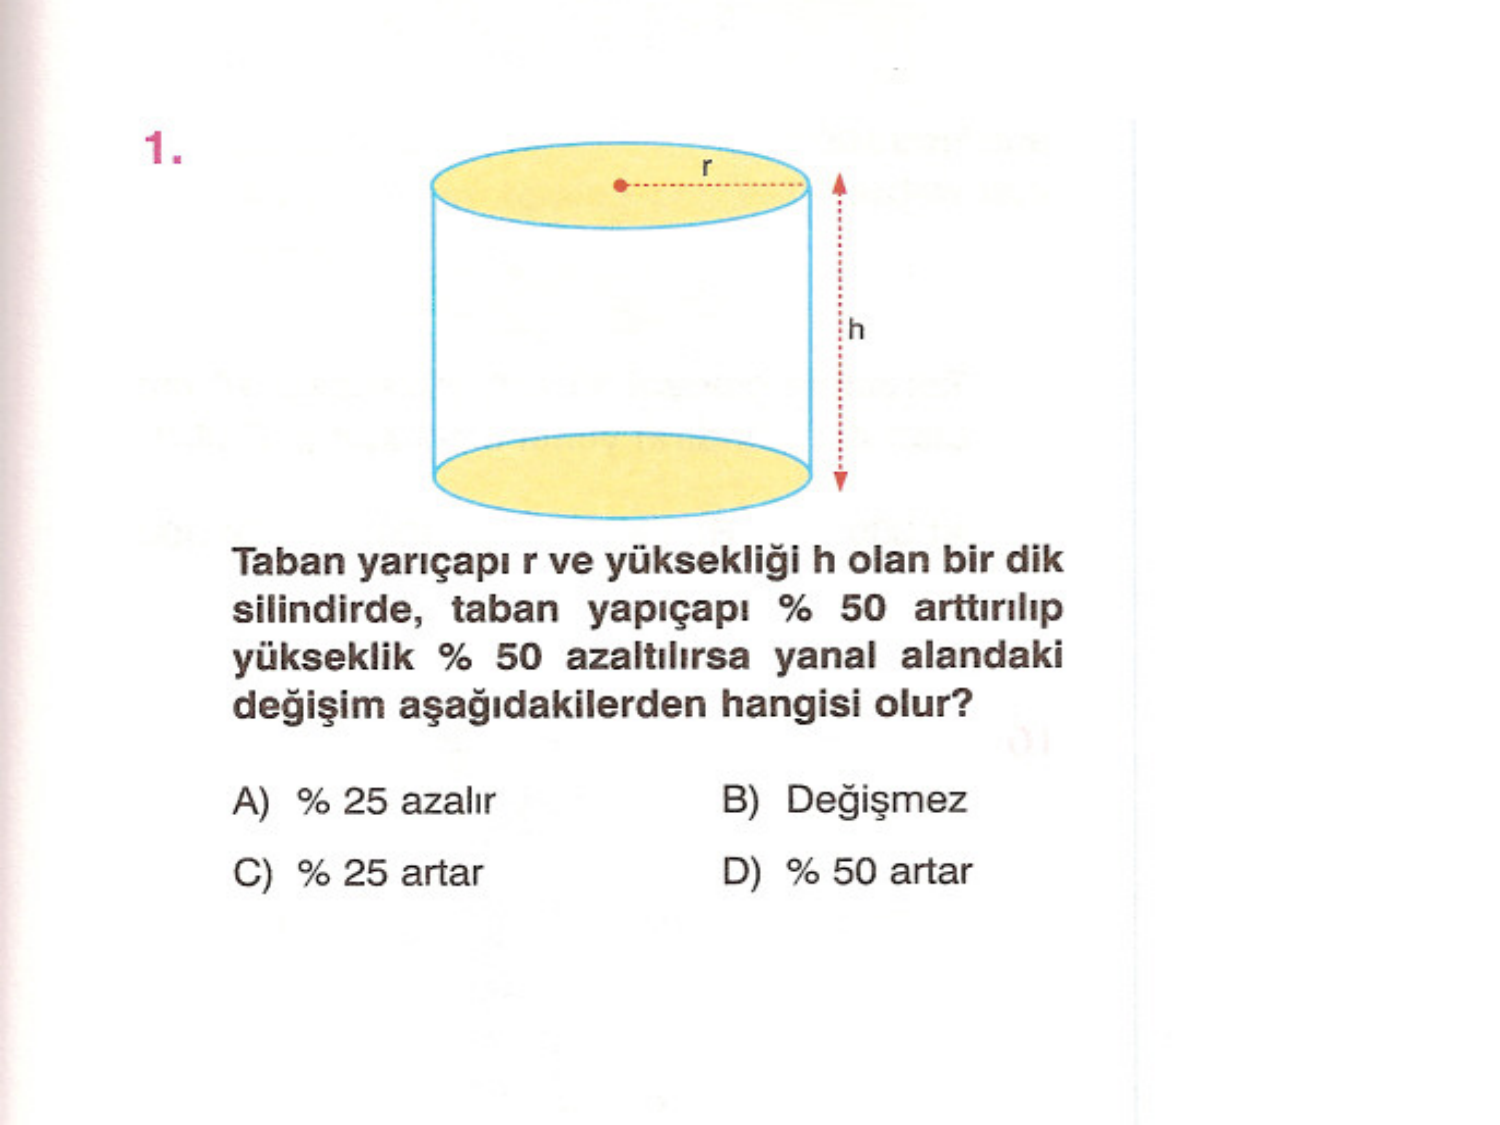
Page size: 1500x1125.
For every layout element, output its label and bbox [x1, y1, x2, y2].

picture [0, 0, 1176, 1125]
